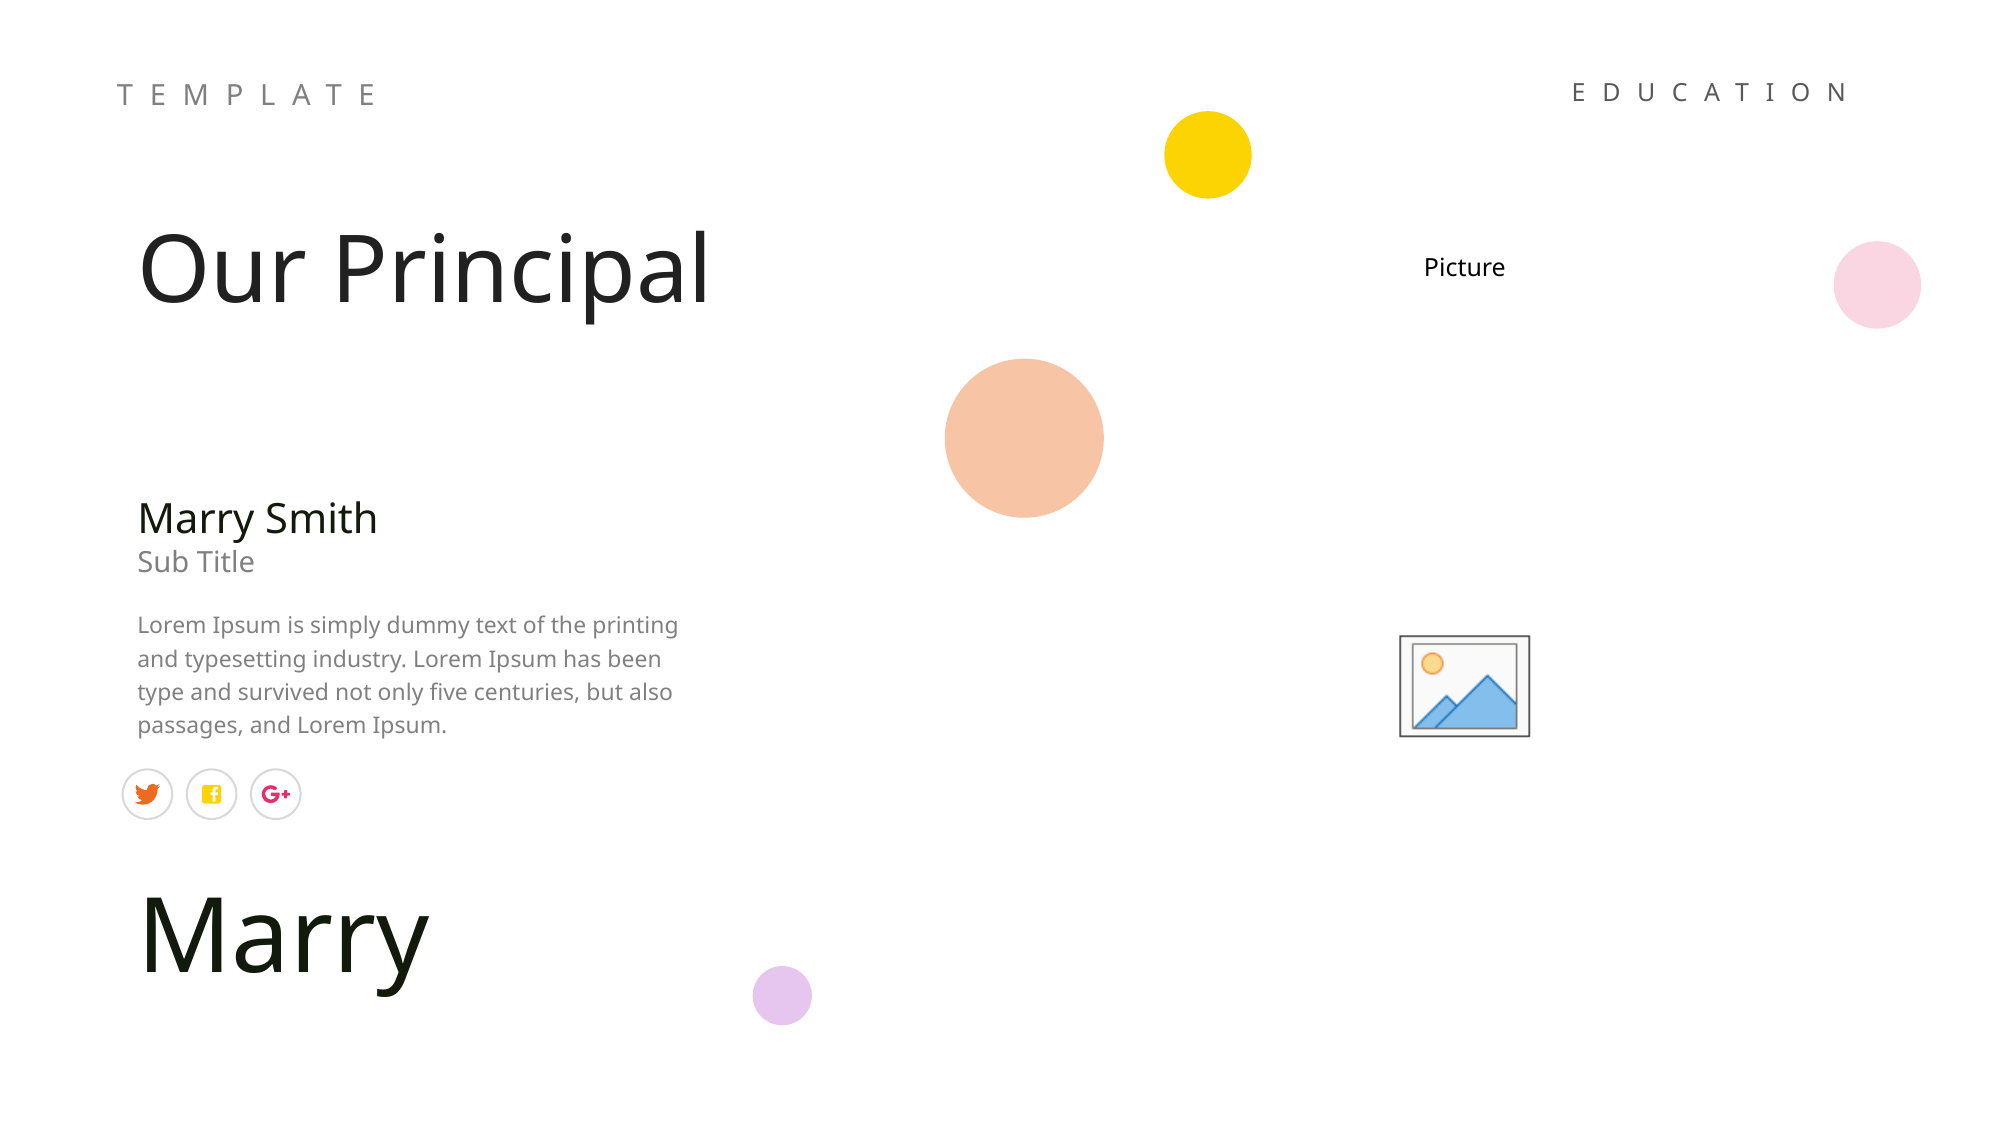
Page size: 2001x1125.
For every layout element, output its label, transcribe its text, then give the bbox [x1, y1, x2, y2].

picture [913, 243, 2000, 1125]
text_box Sub Title [122, 550, 495, 586]
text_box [122, 769, 301, 819]
text_box Lorem Ipsum is simply dummy text of the printing and typesetting industry. Lorem Ipsum has been type and survived not only five centuries, but also passages, and Lorem Ipsum. [122, 597, 706, 746]
text_box TEMPLATE [102, 68, 670, 119]
text_box Marry Smith [122, 484, 913, 550]
text_box EDUCATION [1484, 68, 1862, 114]
text_box [1163, 110, 1253, 200]
text_box Our Principal [122, 201, 825, 329]
text_box Marry [122, 860, 468, 1001]
text_box [751, 964, 813, 1027]
